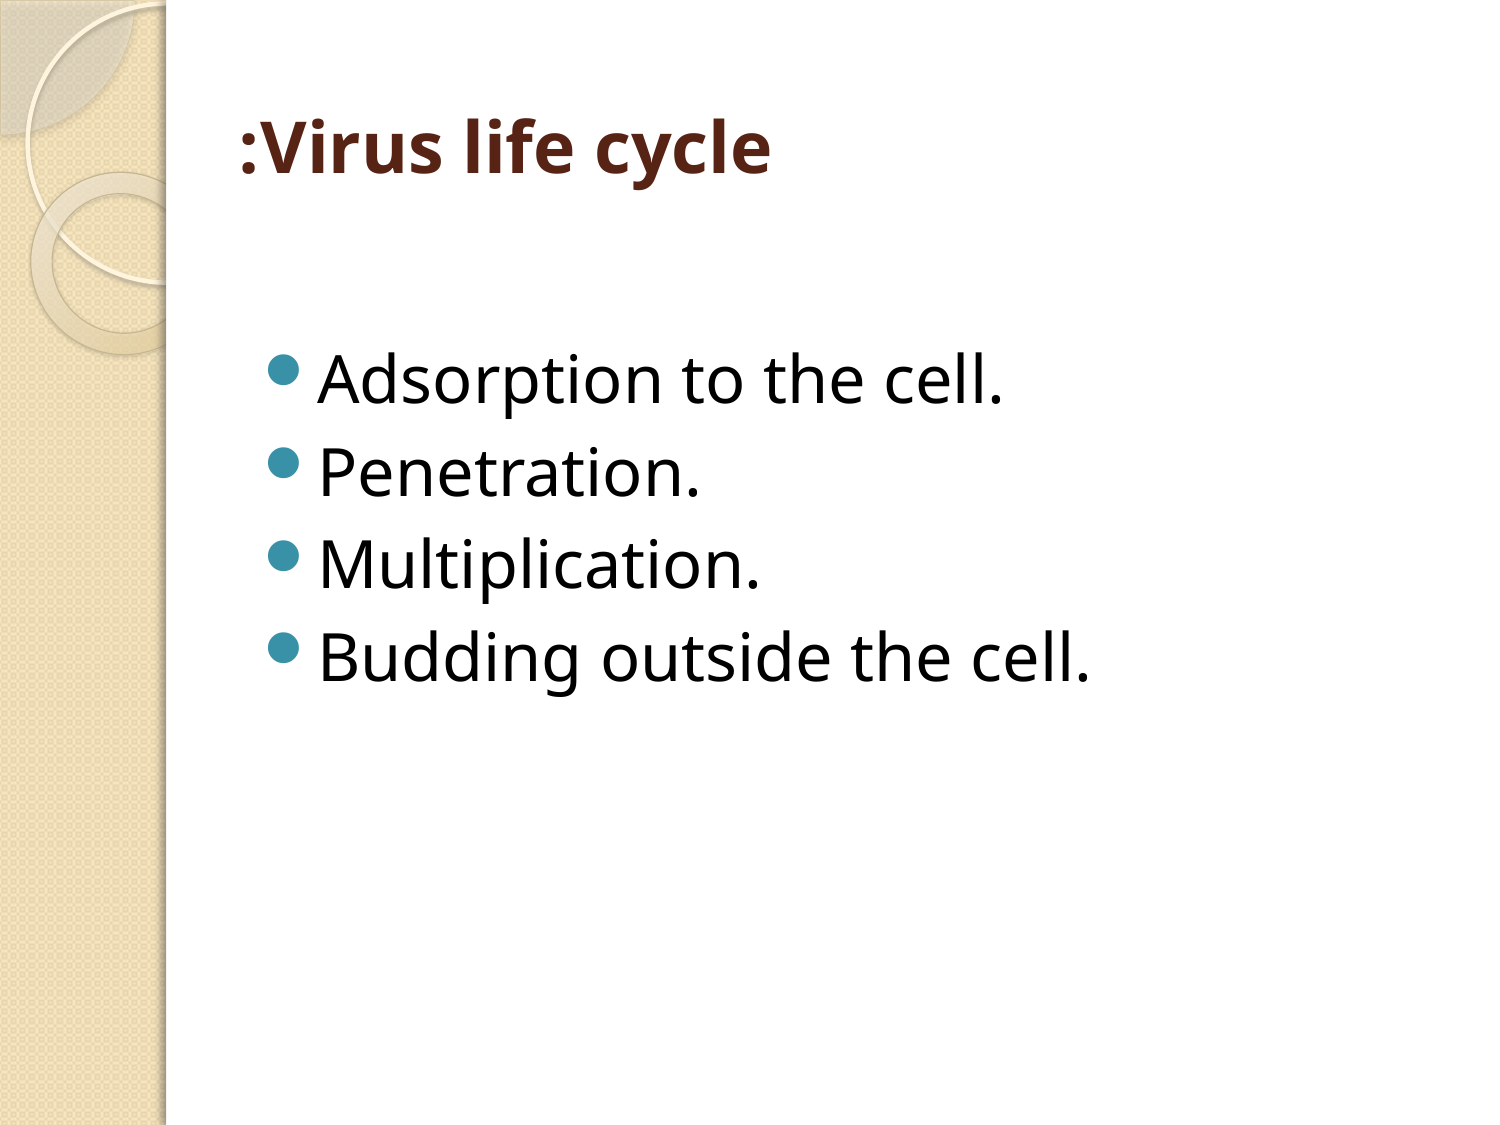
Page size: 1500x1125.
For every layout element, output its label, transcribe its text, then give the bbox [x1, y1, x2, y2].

list Adsorption to the cell. Penetration. Multiplication. Budding outside the cell. [235, 237, 1466, 1025]
title Virus life cycle: [222, 93, 1453, 282]
